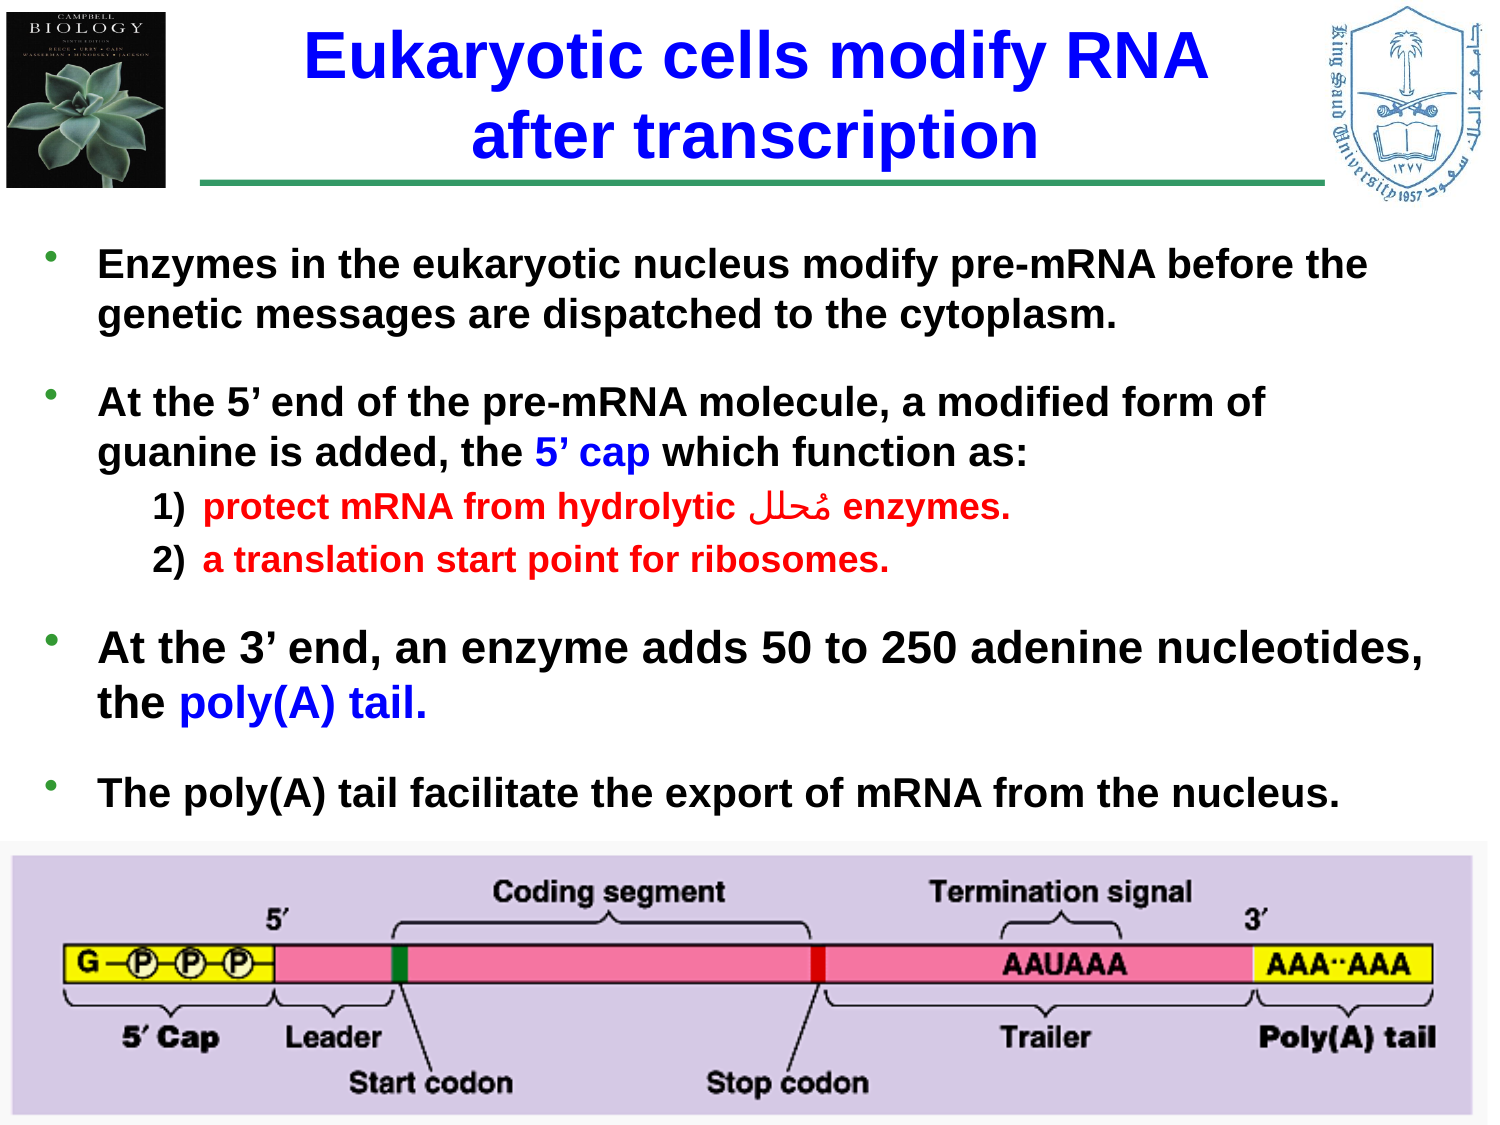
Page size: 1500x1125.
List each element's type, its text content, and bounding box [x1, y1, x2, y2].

picture [0, 841, 1488, 1125]
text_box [5, 0, 1488, 209]
list Enzymes in the eukaryotic nucleus modify pre-mRNA before the genetic messages are dispatched to the cytoplasm. At the 5’ end of the pre-mRNA molecule, a modified form of guanine is added, the 5’ cap which function as: protect mRNA from hydrolytic مُحلل enzymes. a translation start point for ribosomes. At the 3’ end, an enzyme adds 50 to 250 adenine nucleotides, the poly(A) tail. The poly(A) tail facilitate the export of mRNA from the nucleus. [24, 229, 1450, 839]
